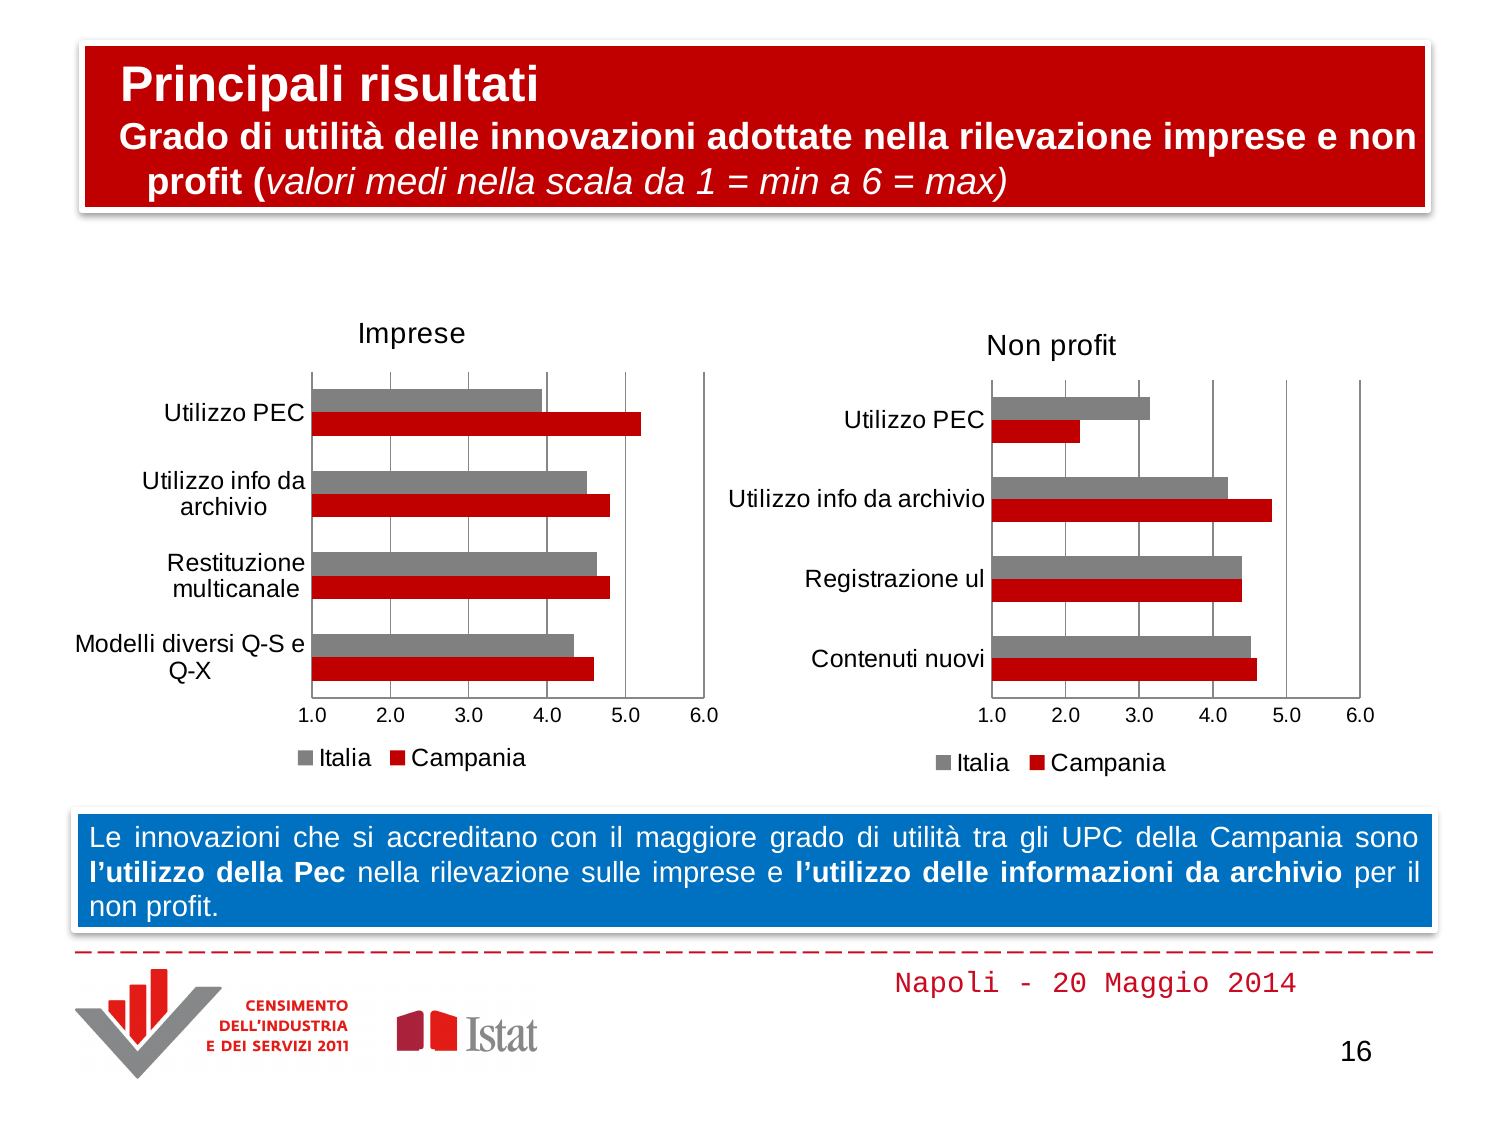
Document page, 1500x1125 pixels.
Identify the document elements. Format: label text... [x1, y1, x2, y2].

text_box [81, 246, 1436, 752]
text_box Napoli - 20 Maggio 2014 [879, 955, 1471, 1006]
text_box Le innovazioni che si accreditano con il maggiore grado di utilità tra gli UPC della Campania sono l’utilizzo della Pec nella rilevazione sulle imprese e l’utilizzo delle informazioni da archivio per il non profit. [71, 807, 1438, 933]
picture [74, 969, 538, 1082]
chart [69, 290, 1388, 787]
slide_number 16 [1074, 1025, 1388, 1100]
text_box Principali risultati Grado di utilità delle innovazioni adottate nella rilevazione imprese e non profit (valori medi nella scala da 1 = min a 6 = max) [79, 40, 1431, 213]
